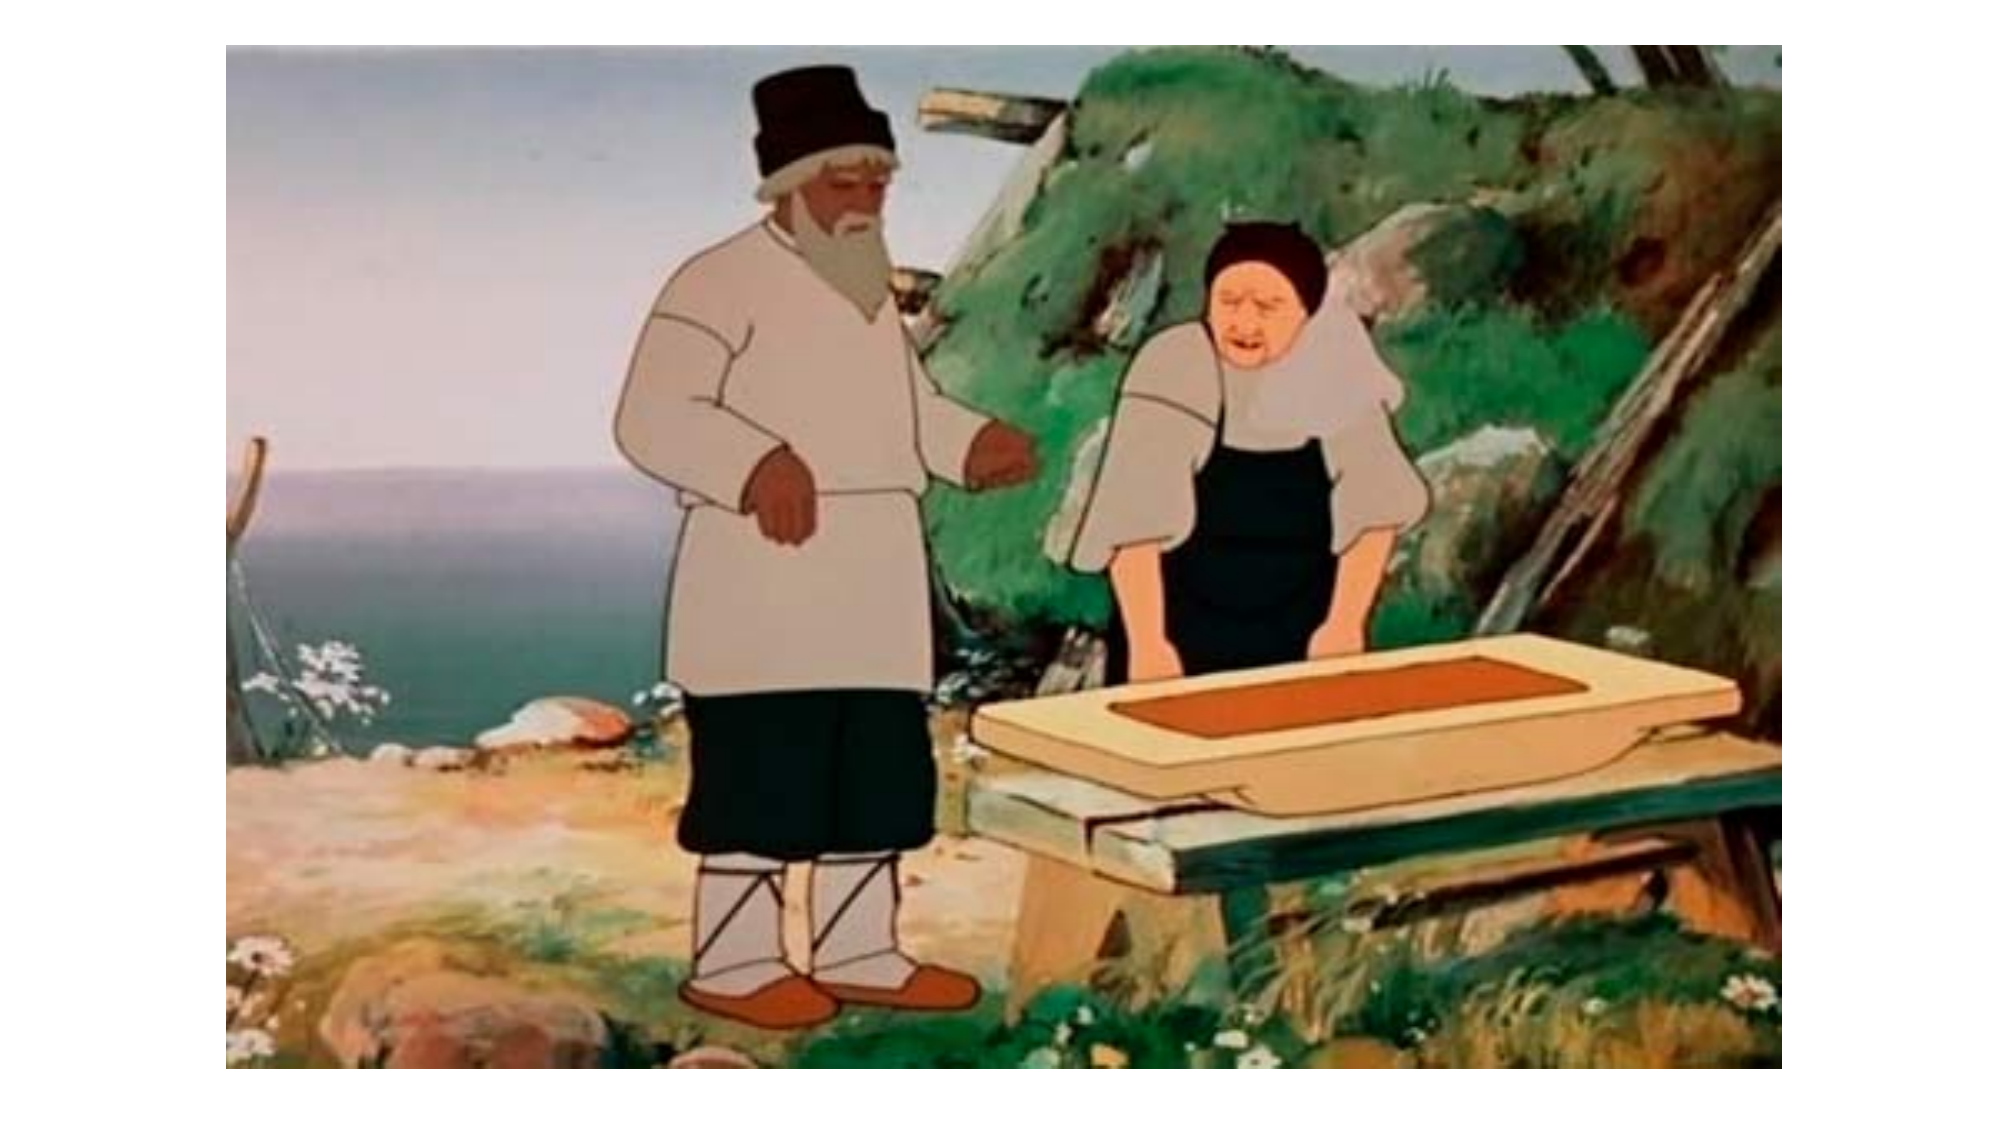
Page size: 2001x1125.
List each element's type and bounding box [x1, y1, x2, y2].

picture [226, 45, 1782, 1069]
